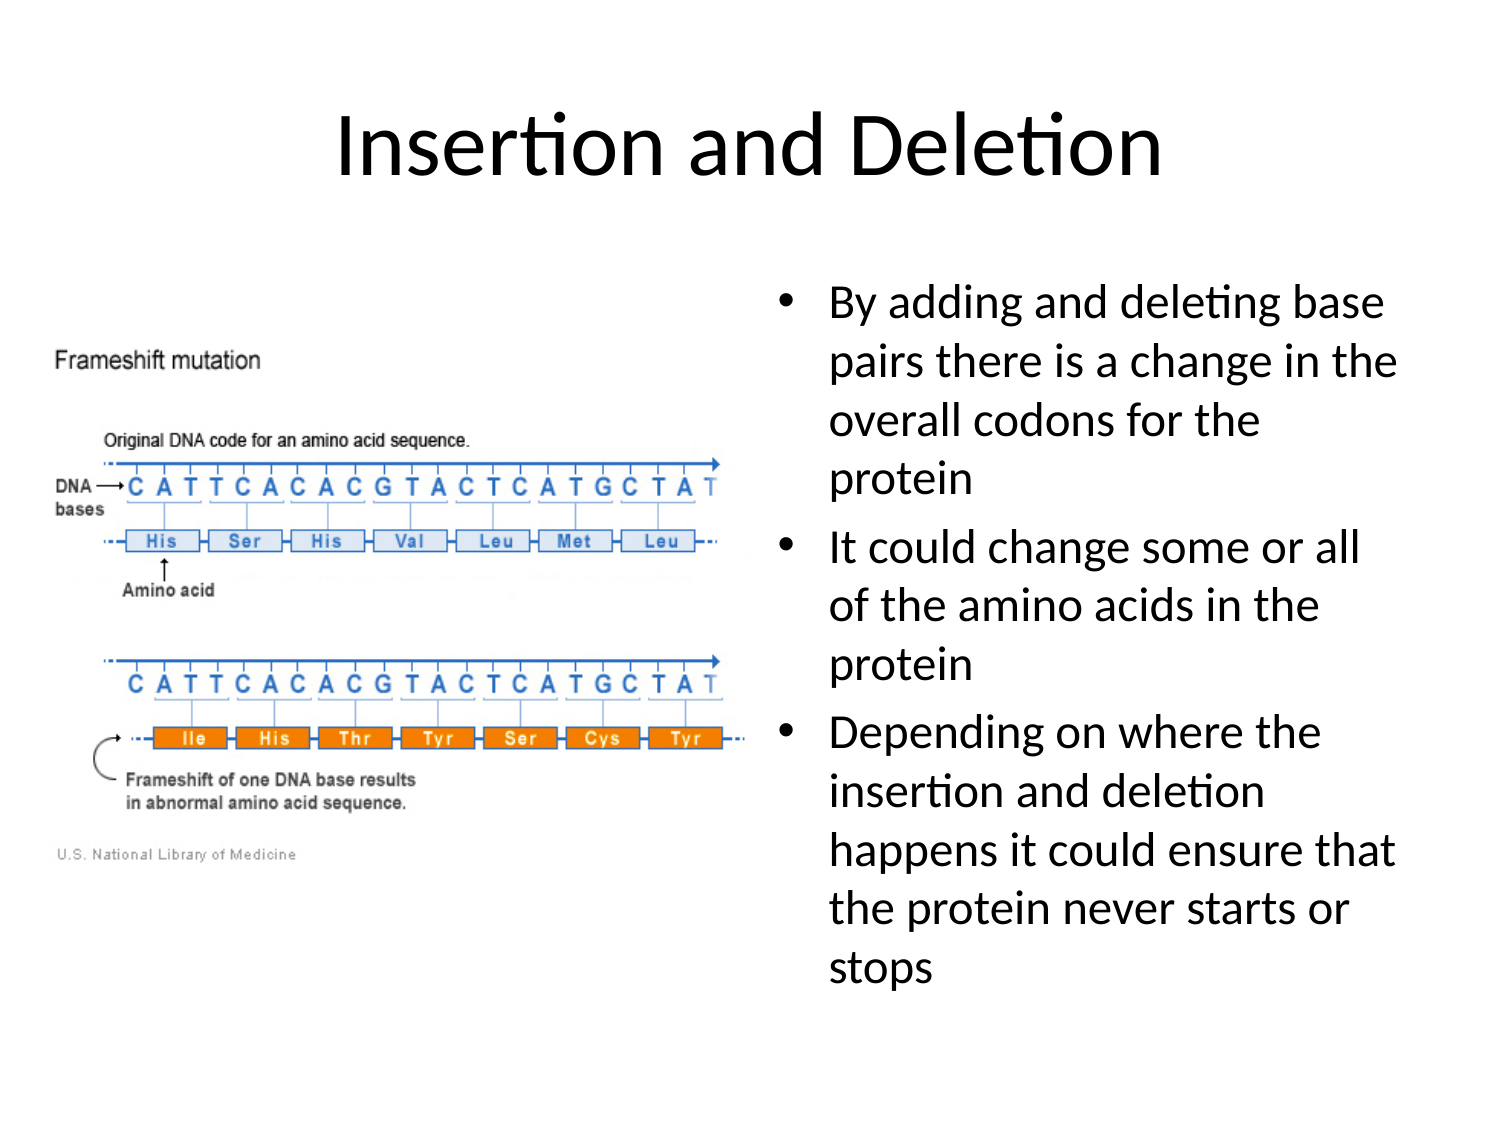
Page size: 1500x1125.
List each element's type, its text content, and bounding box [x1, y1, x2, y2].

title Insertion and Deletion [75, 45, 1425, 233]
picture [37, 337, 763, 873]
list By adding and deleting base pairs there is a change in the overall codons for the protein It could change some or all of the amino acids in the protein Depending on where the insertion and deletion happens it could ensure that the protein never starts or stops [762, 262, 1425, 1005]
